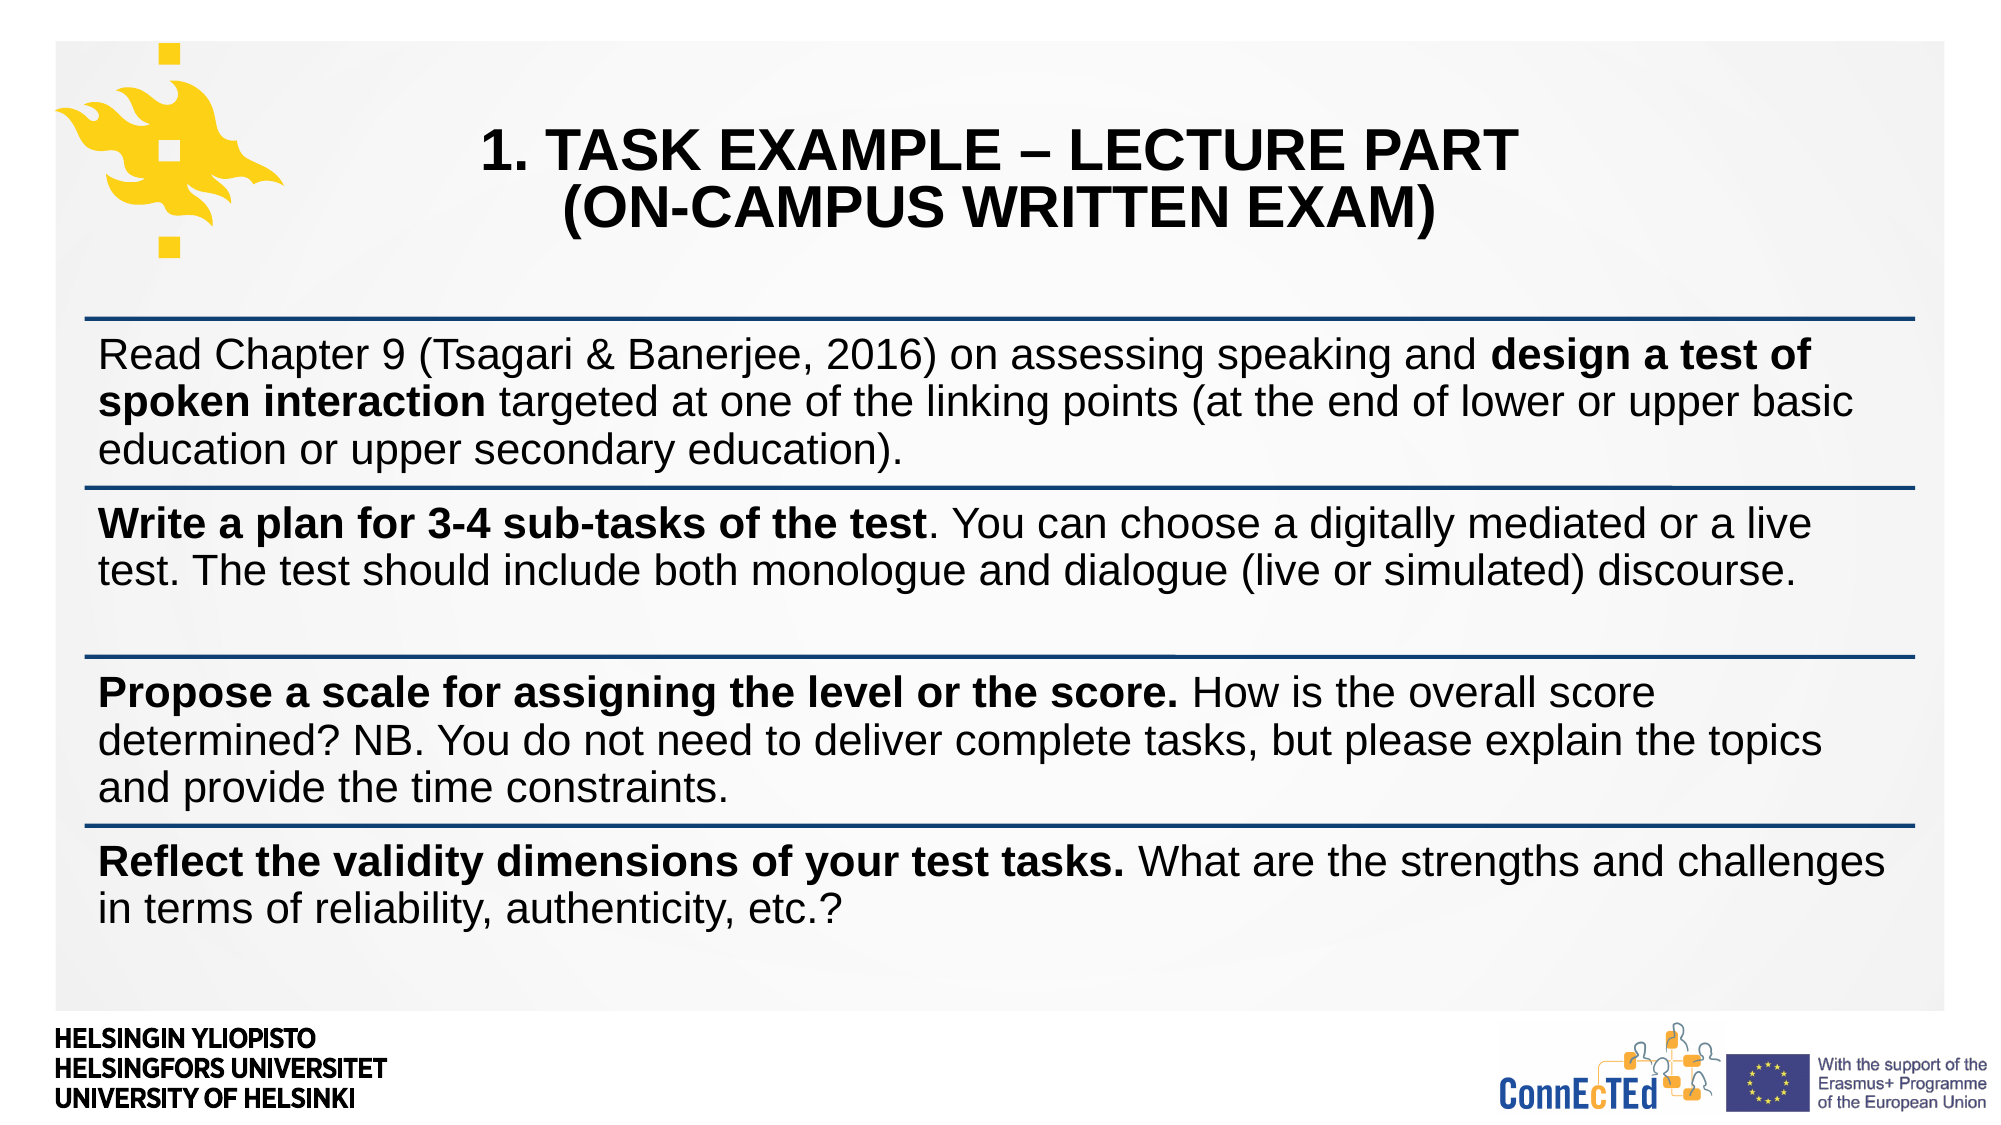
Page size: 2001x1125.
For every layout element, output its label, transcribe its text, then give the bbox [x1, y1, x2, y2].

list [84, 318, 1916, 995]
picture [55, 41, 1945, 117]
picture [55, 112, 66, 117]
picture [55, 319, 1945, 1011]
title 1. task example – lecture part (on-campus written exam) [54, 117, 1946, 319]
picture [1497, 1021, 1987, 1115]
